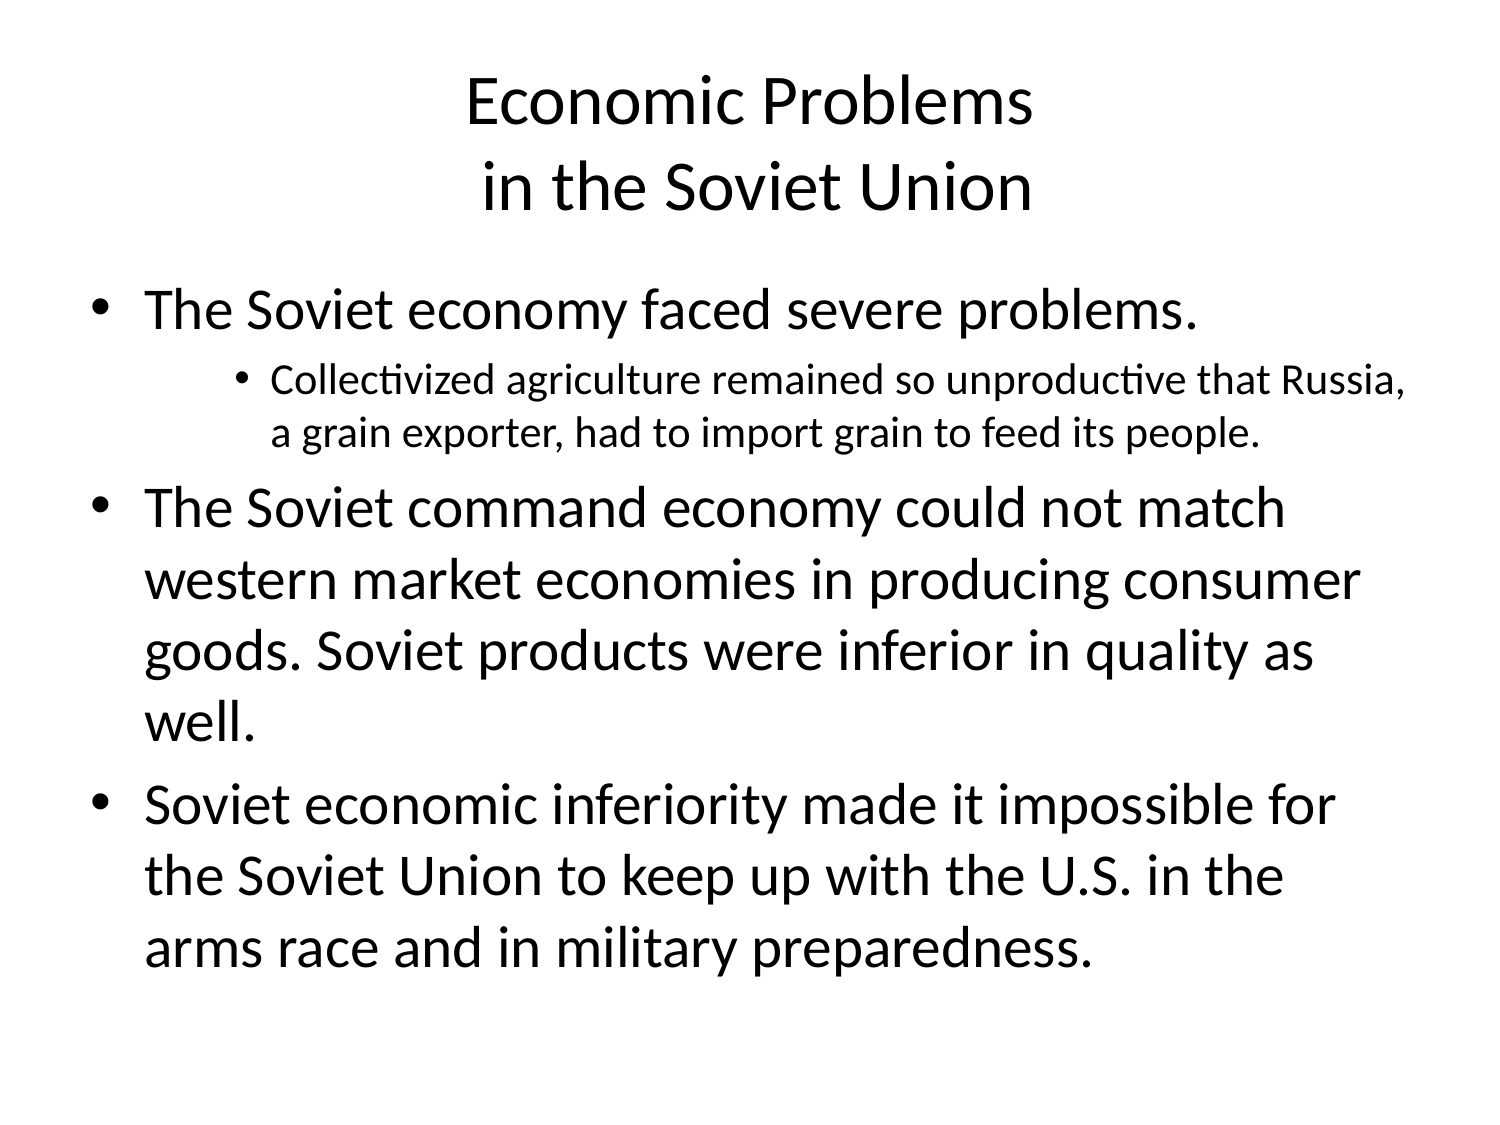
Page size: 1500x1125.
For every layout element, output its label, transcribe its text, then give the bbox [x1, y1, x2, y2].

title Economic Problems in the Soviet Union [75, 45, 1425, 233]
list The Soviet economy faced severe problems. Collectivized agriculture remained so unproductive that Russia, a grain exporter, had to import grain to feed its people. The Soviet command economy could not match western market economies in producing consumer goods. Soviet products were inferior in quality as well. Soviet economic inferiority made it impossible for the Soviet Union to keep up with the U.S. in the arms race and in military preparedness. [75, 262, 1425, 1005]
